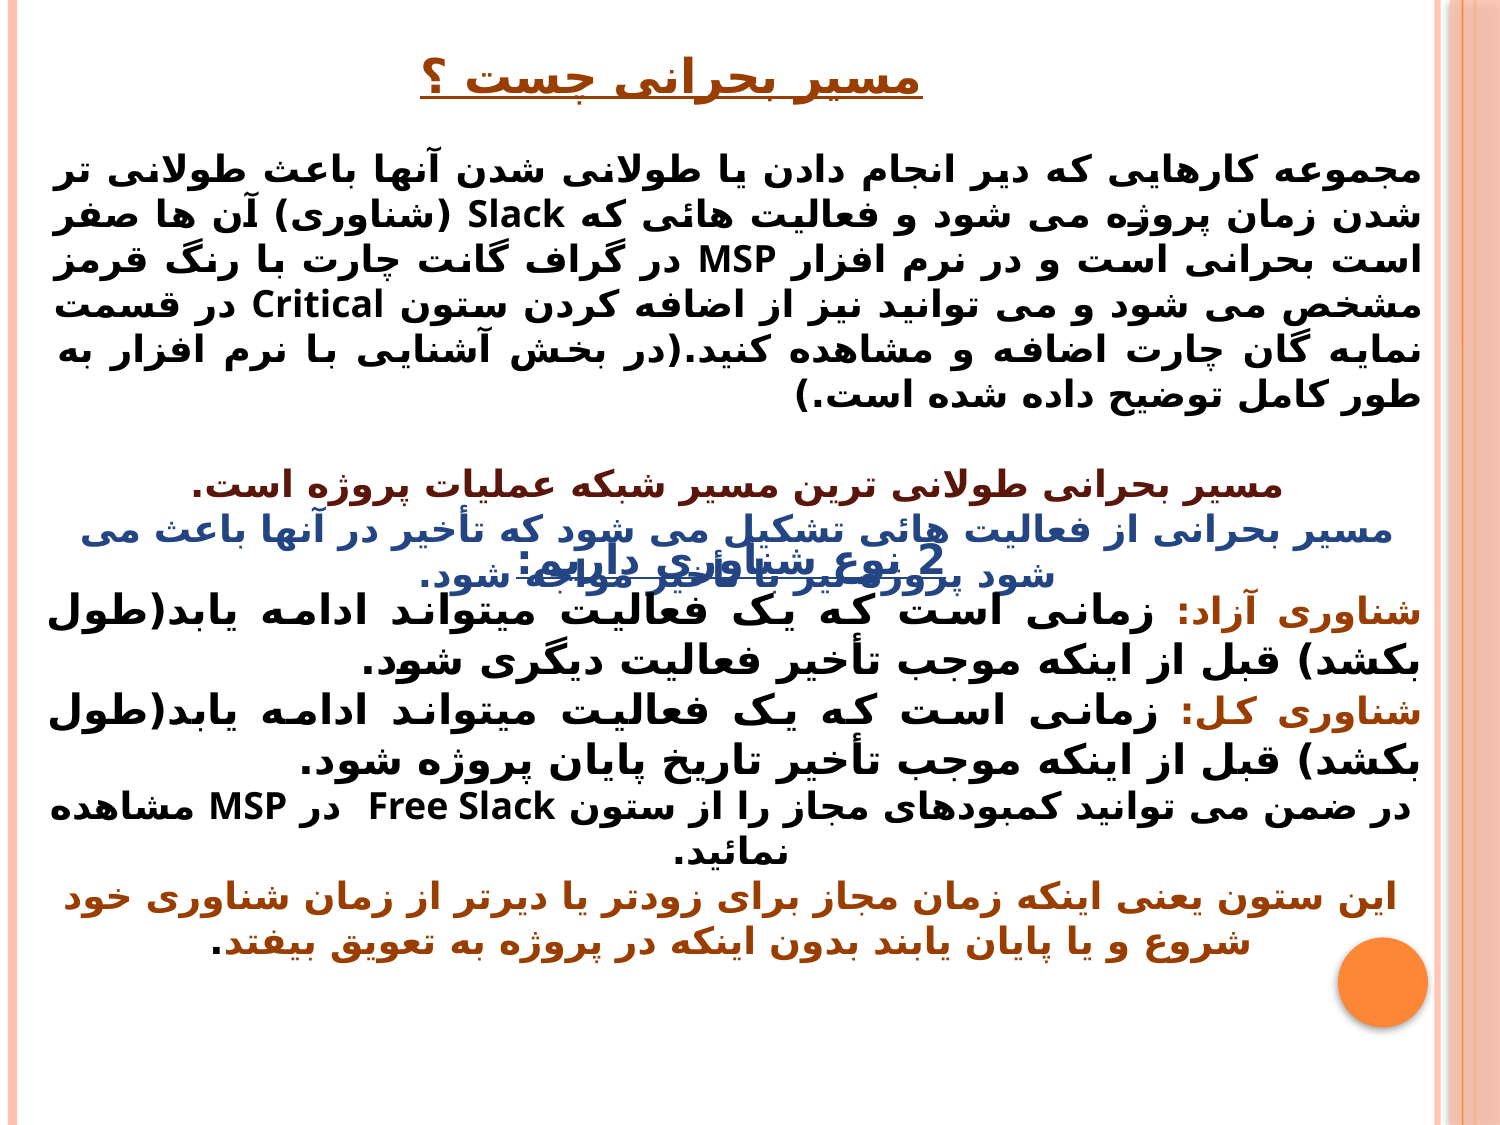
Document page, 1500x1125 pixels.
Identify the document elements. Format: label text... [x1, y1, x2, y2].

title مسیر بحرانی چست ؟ [399, 0, 938, 137]
text_box مجموعه کارهایی که دیر انجام دادن یا طولانی شدن آنها باعث طولانی تر شدن زمان پروژه می شود و فعالیت هائی که Slack (شناوری) آن ها صفر است بحرانی است و در نرم افزار MSP در گراف گانت چارت با رنگ قرمز مشخص می شود و می توانید نیز از اضافه کردن ستون Critical در قسمت نمایه گان چارت اضافه و مشاهده کنید.(در بخش آشنایی با نرم افزار به طور کامل توضیح داده شده است.) مسیر بحرانی طولانی ترین مسیر شبکه عملیات پروژه است. مسیر بحرانی از فعالیت هائی تشکیل می شود که تأخیر در آنها باعث می شود پروژه نیز با تأخیر مواجه شود. [37, 137, 1438, 525]
text_box 2 نوع شناوری داریم: شناوری آزاد: زمانی است که یک فعالیت میتواند ادامه یابد(طول بکشد) قبل از اینکه موجب تأخیر فعالیت دیگری شود. شناوری کل: زمانی است که یک فعالیت میتواند ادامه یابد(طول بکشد) قبل از اینکه موجب تأخیر تاریخ پایان پروژه شود. در ضمن می توانید کمبودهای مجاز را از ستون Free Slack در MSP مشاهده نمائید. این ستون یعنی اینکه زمان مجاز برای زودتر یا دیرتر از زمان شناوری خود شروع و یا پایان یابند بدون اینکه در پروژه به تعویق بیفتد. [24, 525, 1438, 1015]
